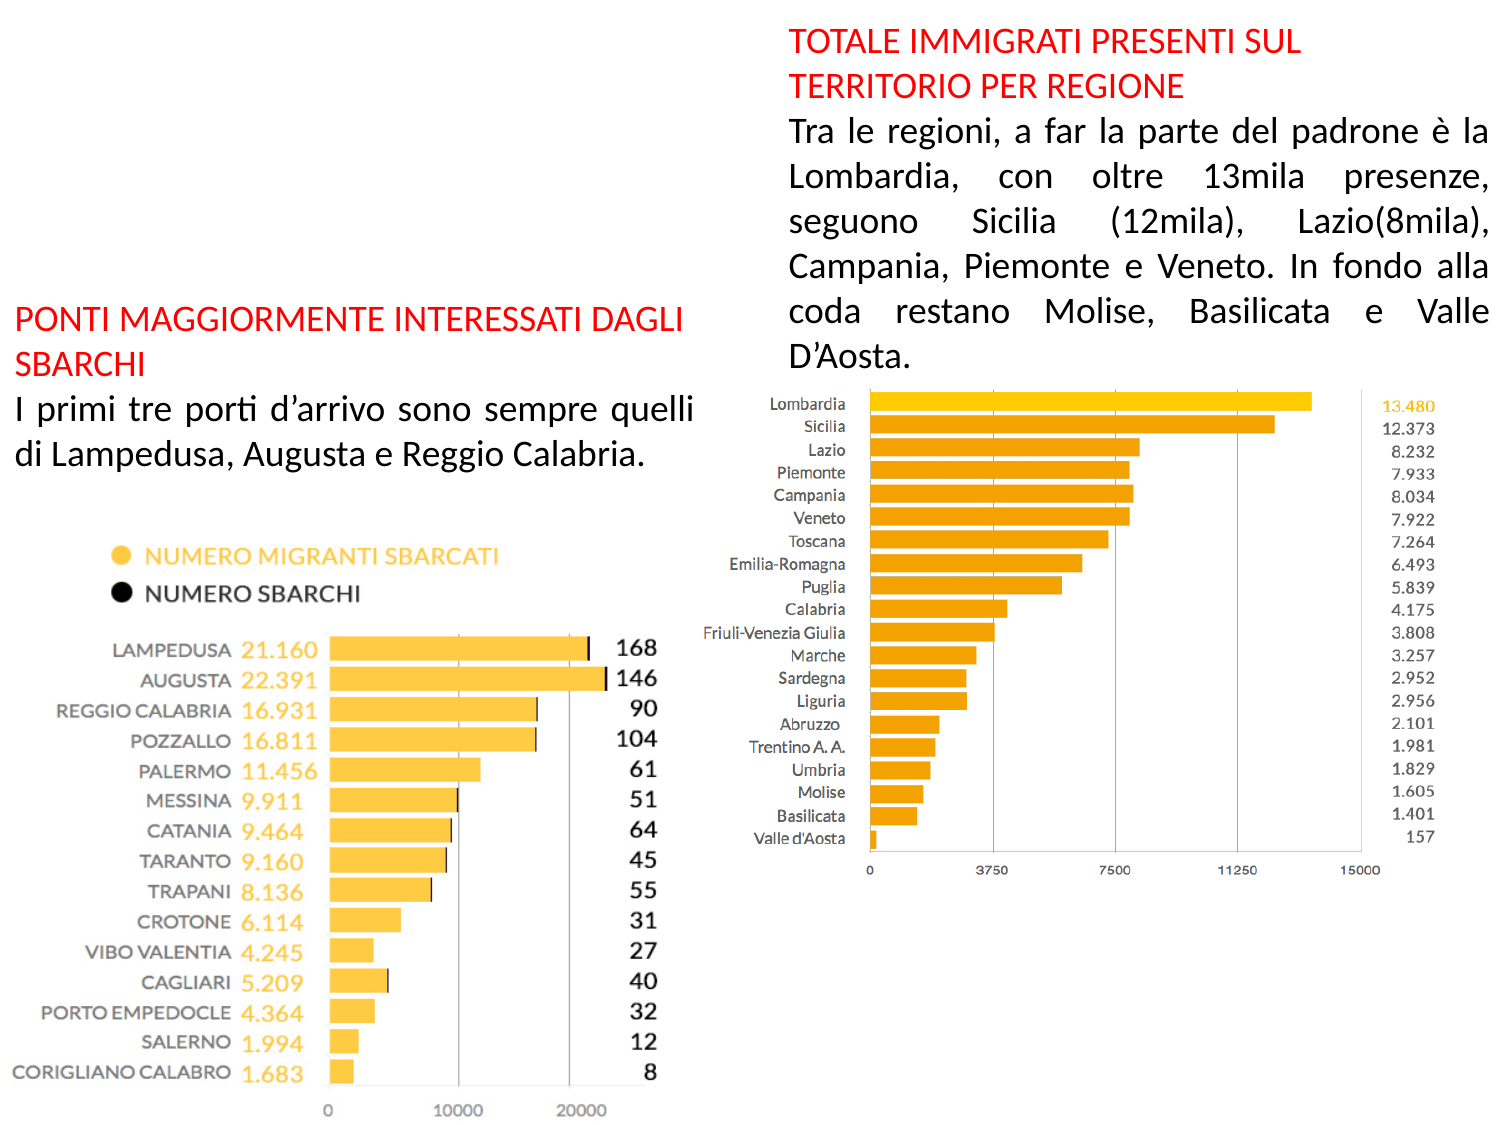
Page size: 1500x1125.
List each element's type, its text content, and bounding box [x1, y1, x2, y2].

picture [2, 525, 692, 1125]
picture [696, 373, 1500, 892]
text_box TOTALE IMMIGRATI PRESENTI SUL TERRITORIO PER REGIONE Tra le regioni, a far la parte del padrone è la Lombardia, con oltre 13mila presenze, seguono Sicilia (12mila), Lazio(8mila), Campania, Piemonte e Veneto. In fondo alla coda restano Molise, Basilicata e Valle D’Aosta. [773, 8, 1500, 373]
text_box PONTI MAGGIORMENTE INTERESSATI DAGLI SBARCHI I primi tre porti d’arrivo sono sempre quelli di Lampedusa, Augusta e Reggio Calabria. [0, 286, 711, 482]
